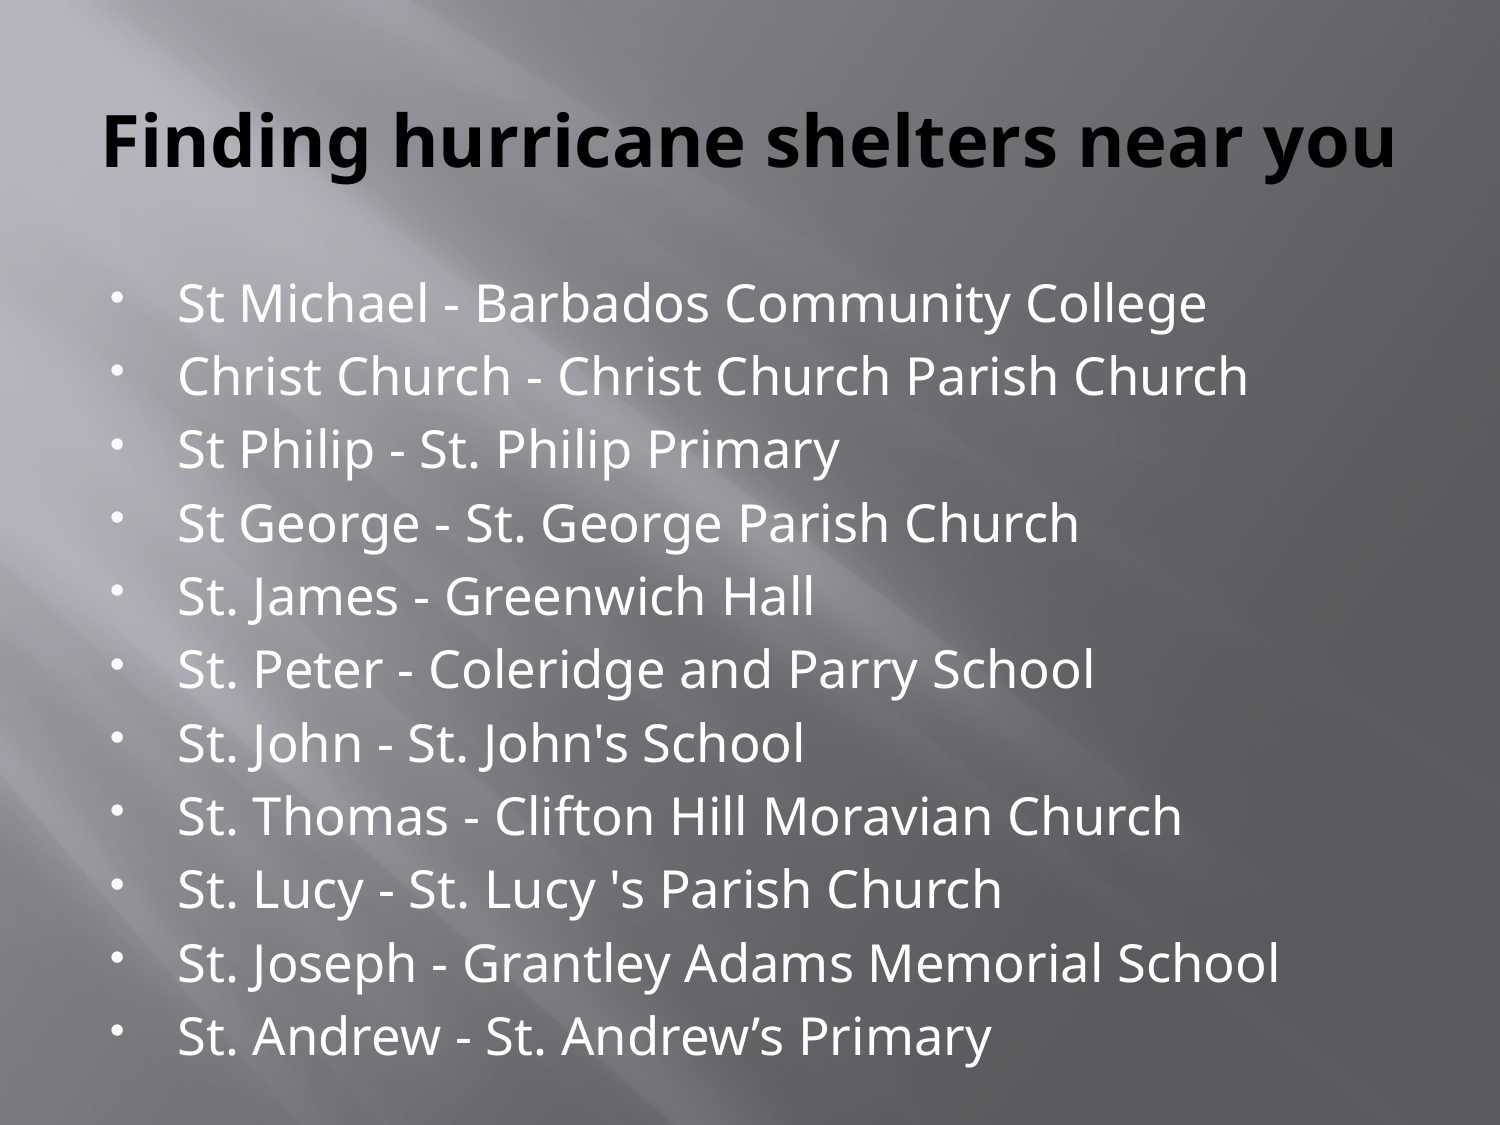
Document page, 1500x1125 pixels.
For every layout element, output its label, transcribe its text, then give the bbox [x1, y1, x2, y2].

title Finding hurricane shelters near you [75, 45, 1425, 233]
list St Michael - Barbados Community College Christ Church - Christ Church Parish Church St Philip - St. Philip Primary St George - St. George Parish Church St. James - Greenwich Hall St. Peter - Coleridge and Parry School St. John - St. John's School St. Thomas - Clifton Hill Moravian Church St. Lucy - St. Lucy 's Parish Church St. Joseph - Grantley Adams Memorial School St. Andrew - St. Andrew’s Primary [75, 262, 1425, 1075]
